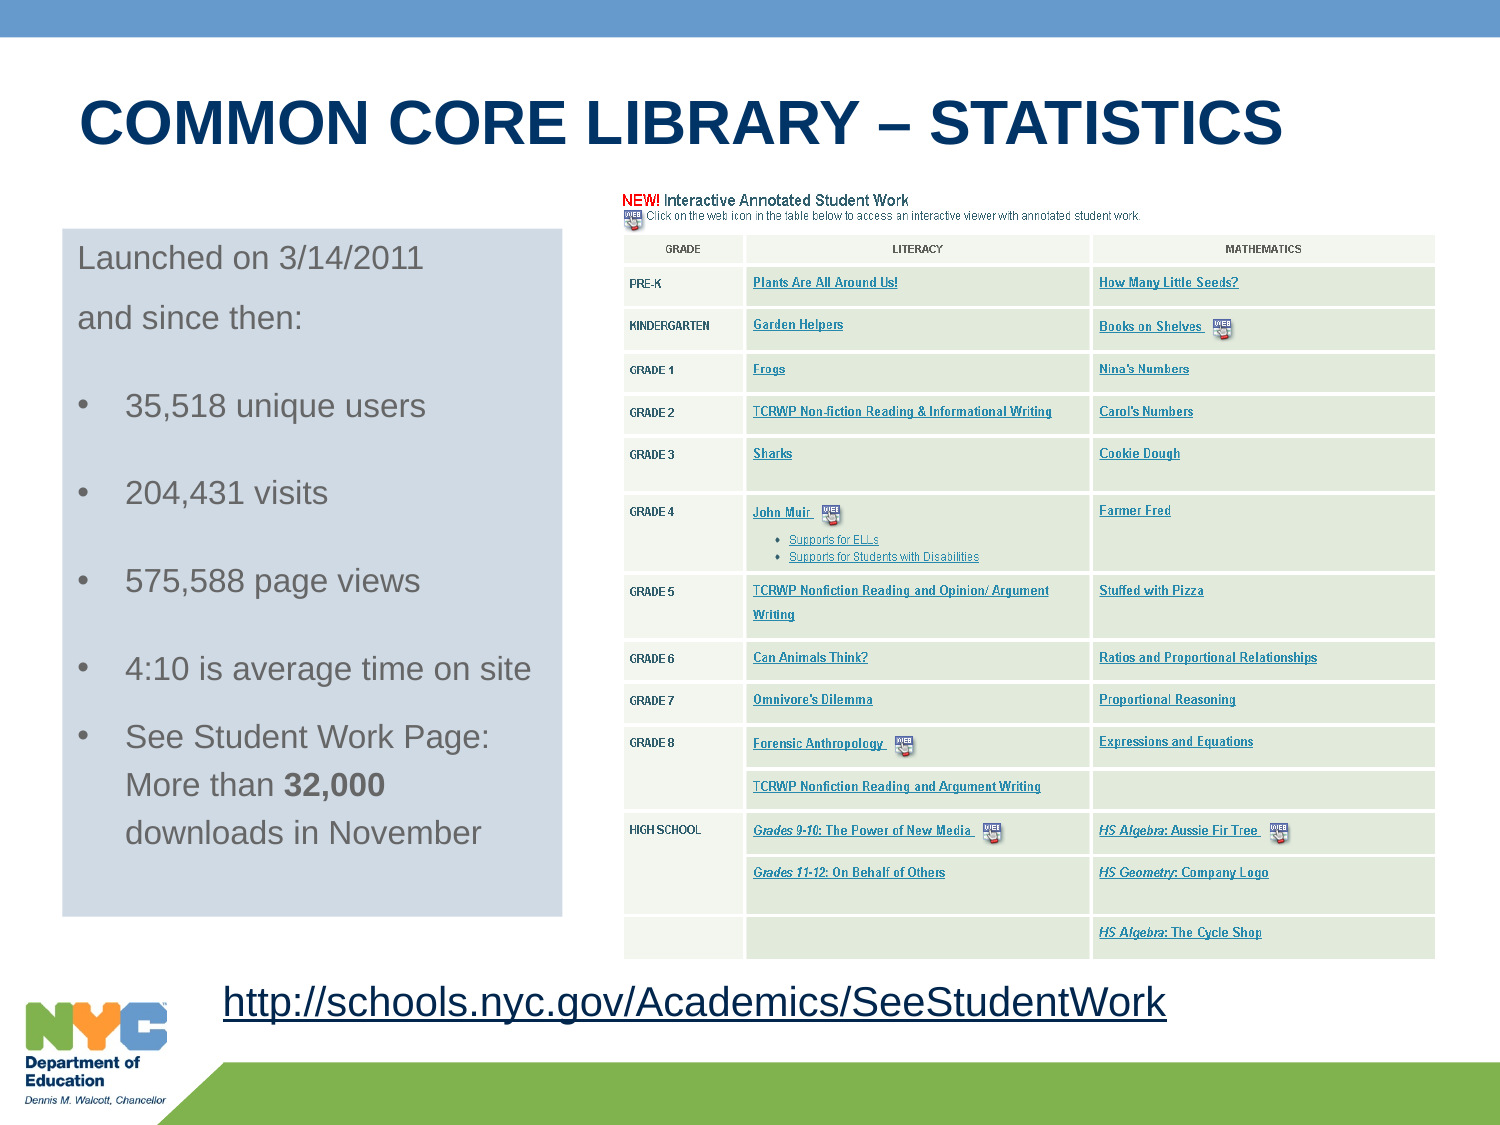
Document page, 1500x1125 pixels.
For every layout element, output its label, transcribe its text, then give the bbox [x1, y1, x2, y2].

text_box http://schools.nyc.gov/Academics/SeeStudentWork [207, 967, 1233, 1033]
list Launched on 3/14/2011 and since then: 35,518 unique users 204,431 visits 575,588 page views 4:10 is average time on site See Student Work Page: More than 32,000 downloads in November [62, 228, 563, 917]
picture [612, 187, 1451, 976]
title COMMON CORE LIBRARY – STATISTICS [64, 61, 1340, 165]
picture [24, 1002, 167, 1105]
